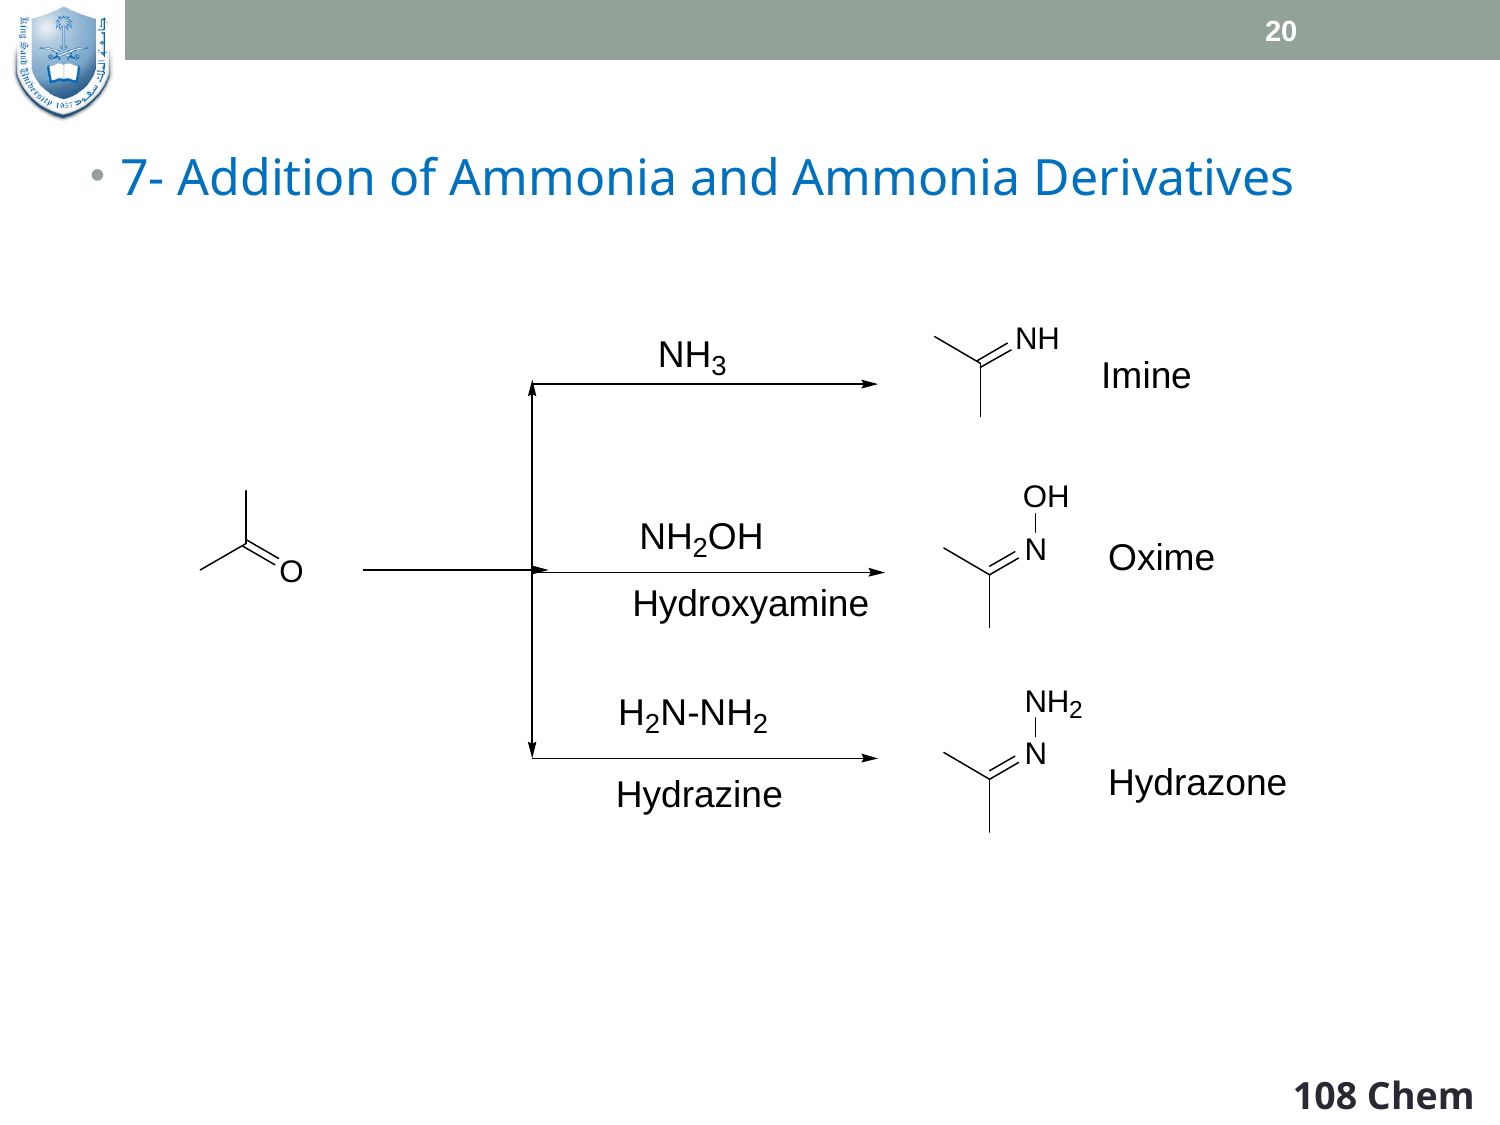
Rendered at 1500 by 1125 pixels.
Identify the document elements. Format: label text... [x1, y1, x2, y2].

slide_number 20 [1250, 3, 1425, 57]
text_box 108 Chem [1278, 1064, 1490, 1125]
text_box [197, 324, 1288, 834]
picture [0, 0, 126, 126]
list 7- Addition of Ammonia and Ammonia Derivatives [75, 137, 1425, 1063]
